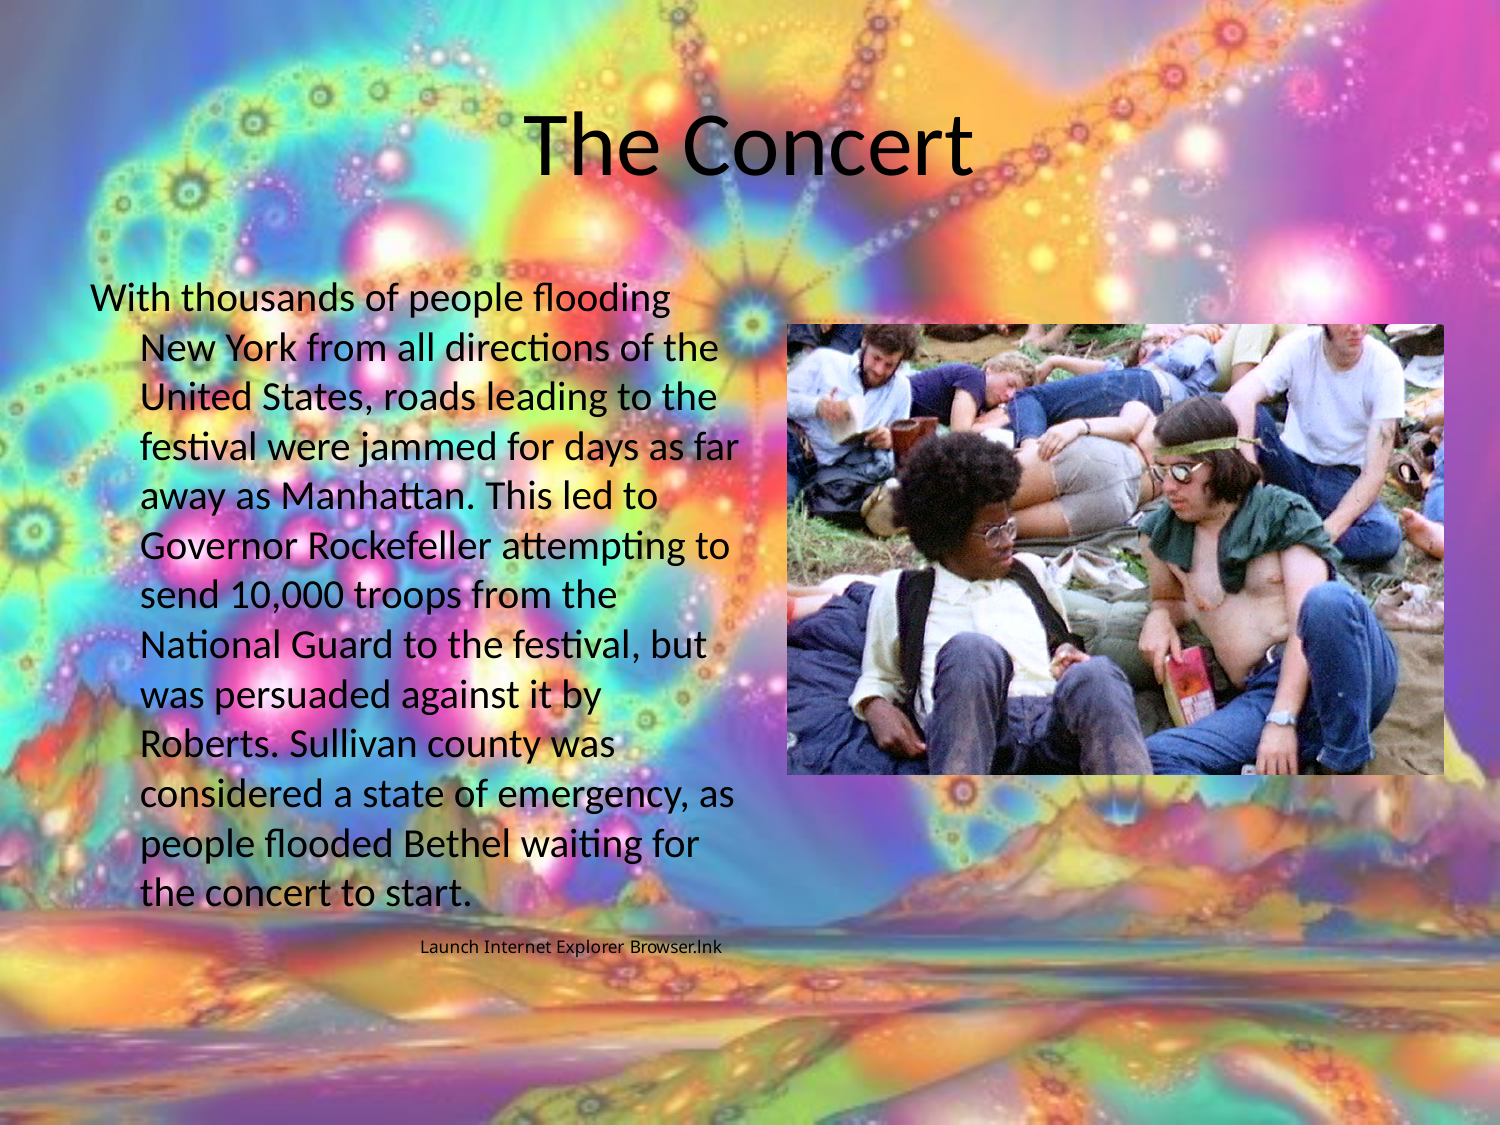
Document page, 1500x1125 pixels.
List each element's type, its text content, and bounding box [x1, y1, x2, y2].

title The Concert [75, 45, 1425, 233]
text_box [395, 881, 748, 962]
list With thousands of people flooding New York from all directions of the United States, roads leading to the festival were jammed for days as far away as Manhattan. This led to Governor Rockefeller attempting to send 10,000 troops from the National Guard to the festival, but was persuaded against it by Roberts. Sullivan county was considered a state of emergency, as people flooded Bethel waiting for the concert to start. [75, 262, 763, 925]
picture [787, 324, 1444, 776]
